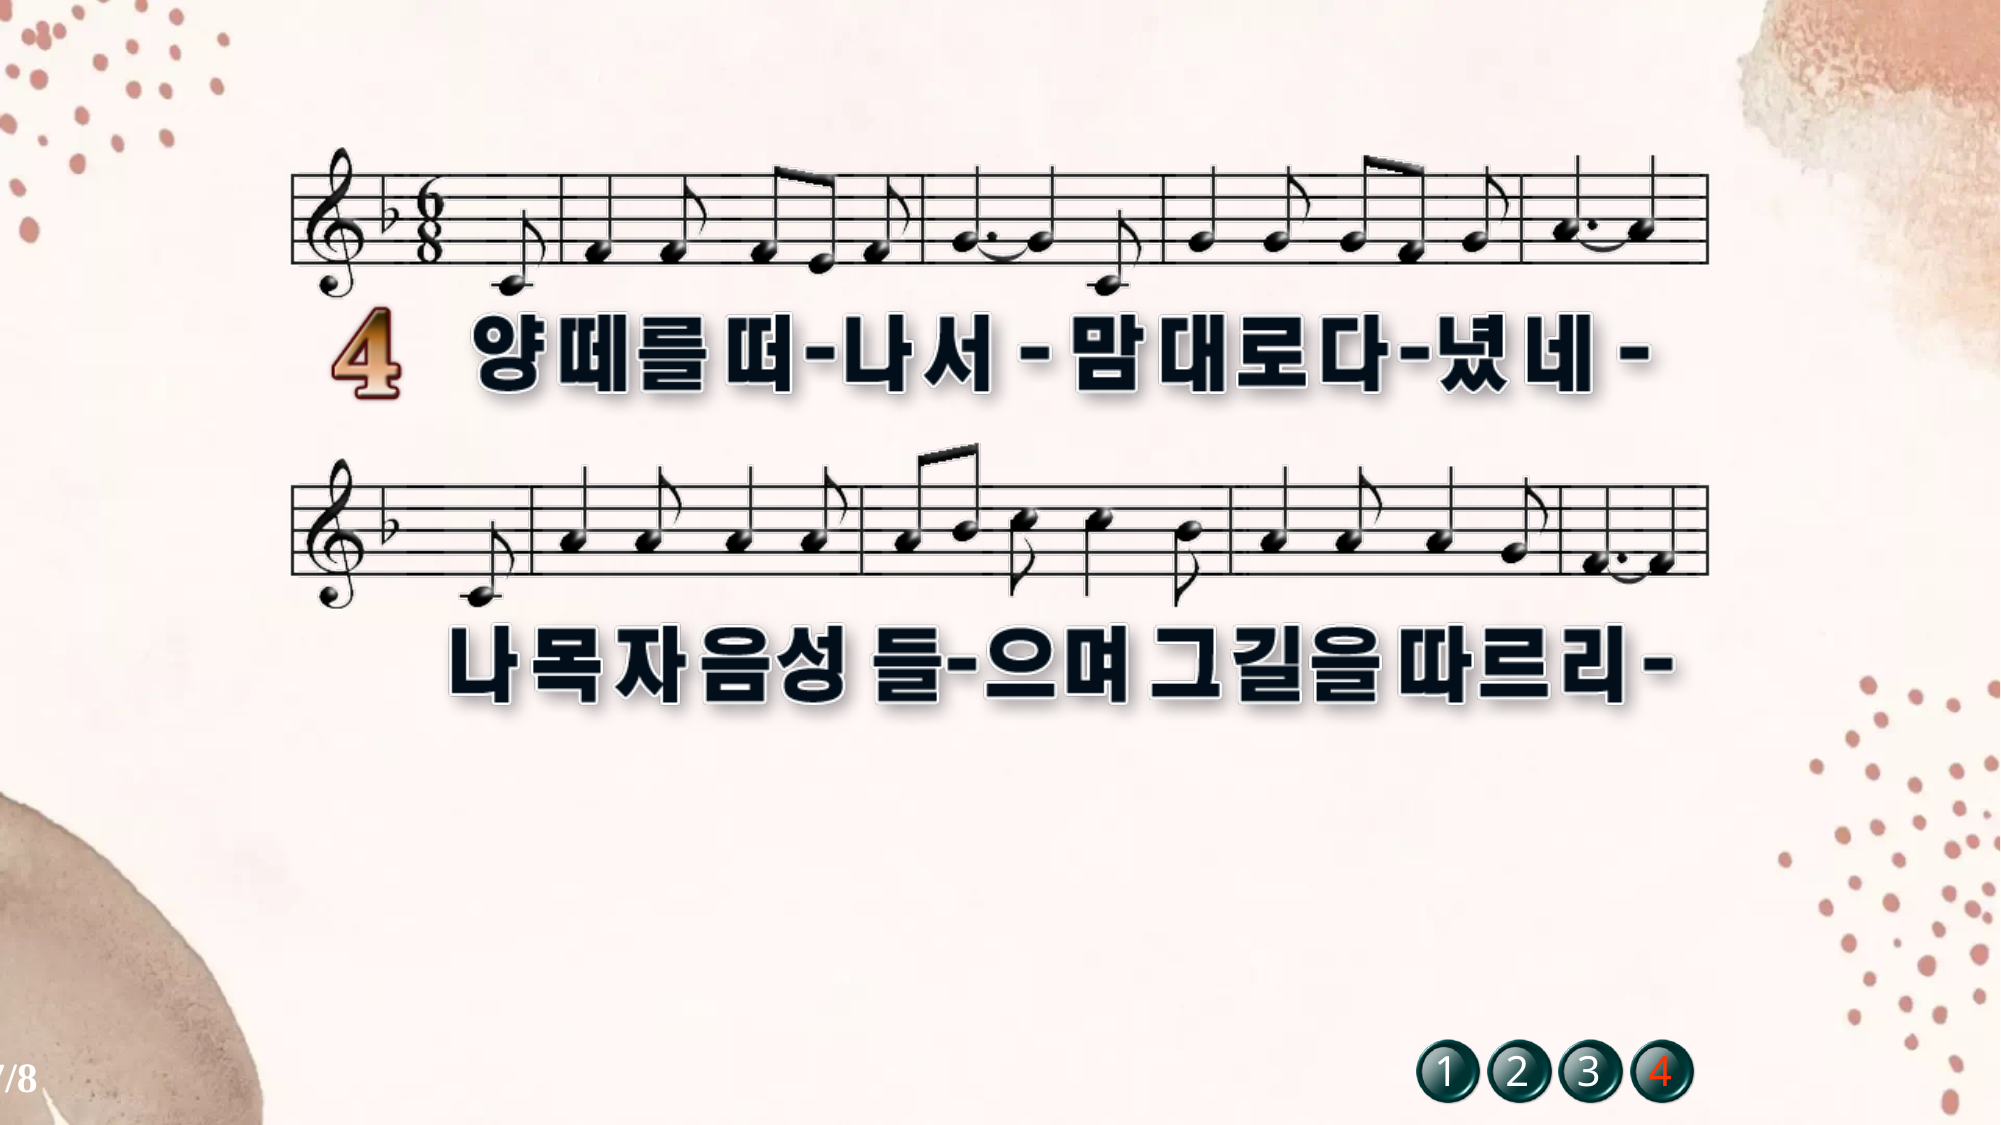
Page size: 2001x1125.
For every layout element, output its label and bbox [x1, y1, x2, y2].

picture [0, 0, 2001, 1125]
text_box [1555, 1035, 1626, 1106]
text_box [1627, 1035, 1697, 1106]
text_box [1484, 1035, 1555, 1106]
text_box [1413, 1035, 1484, 1106]
